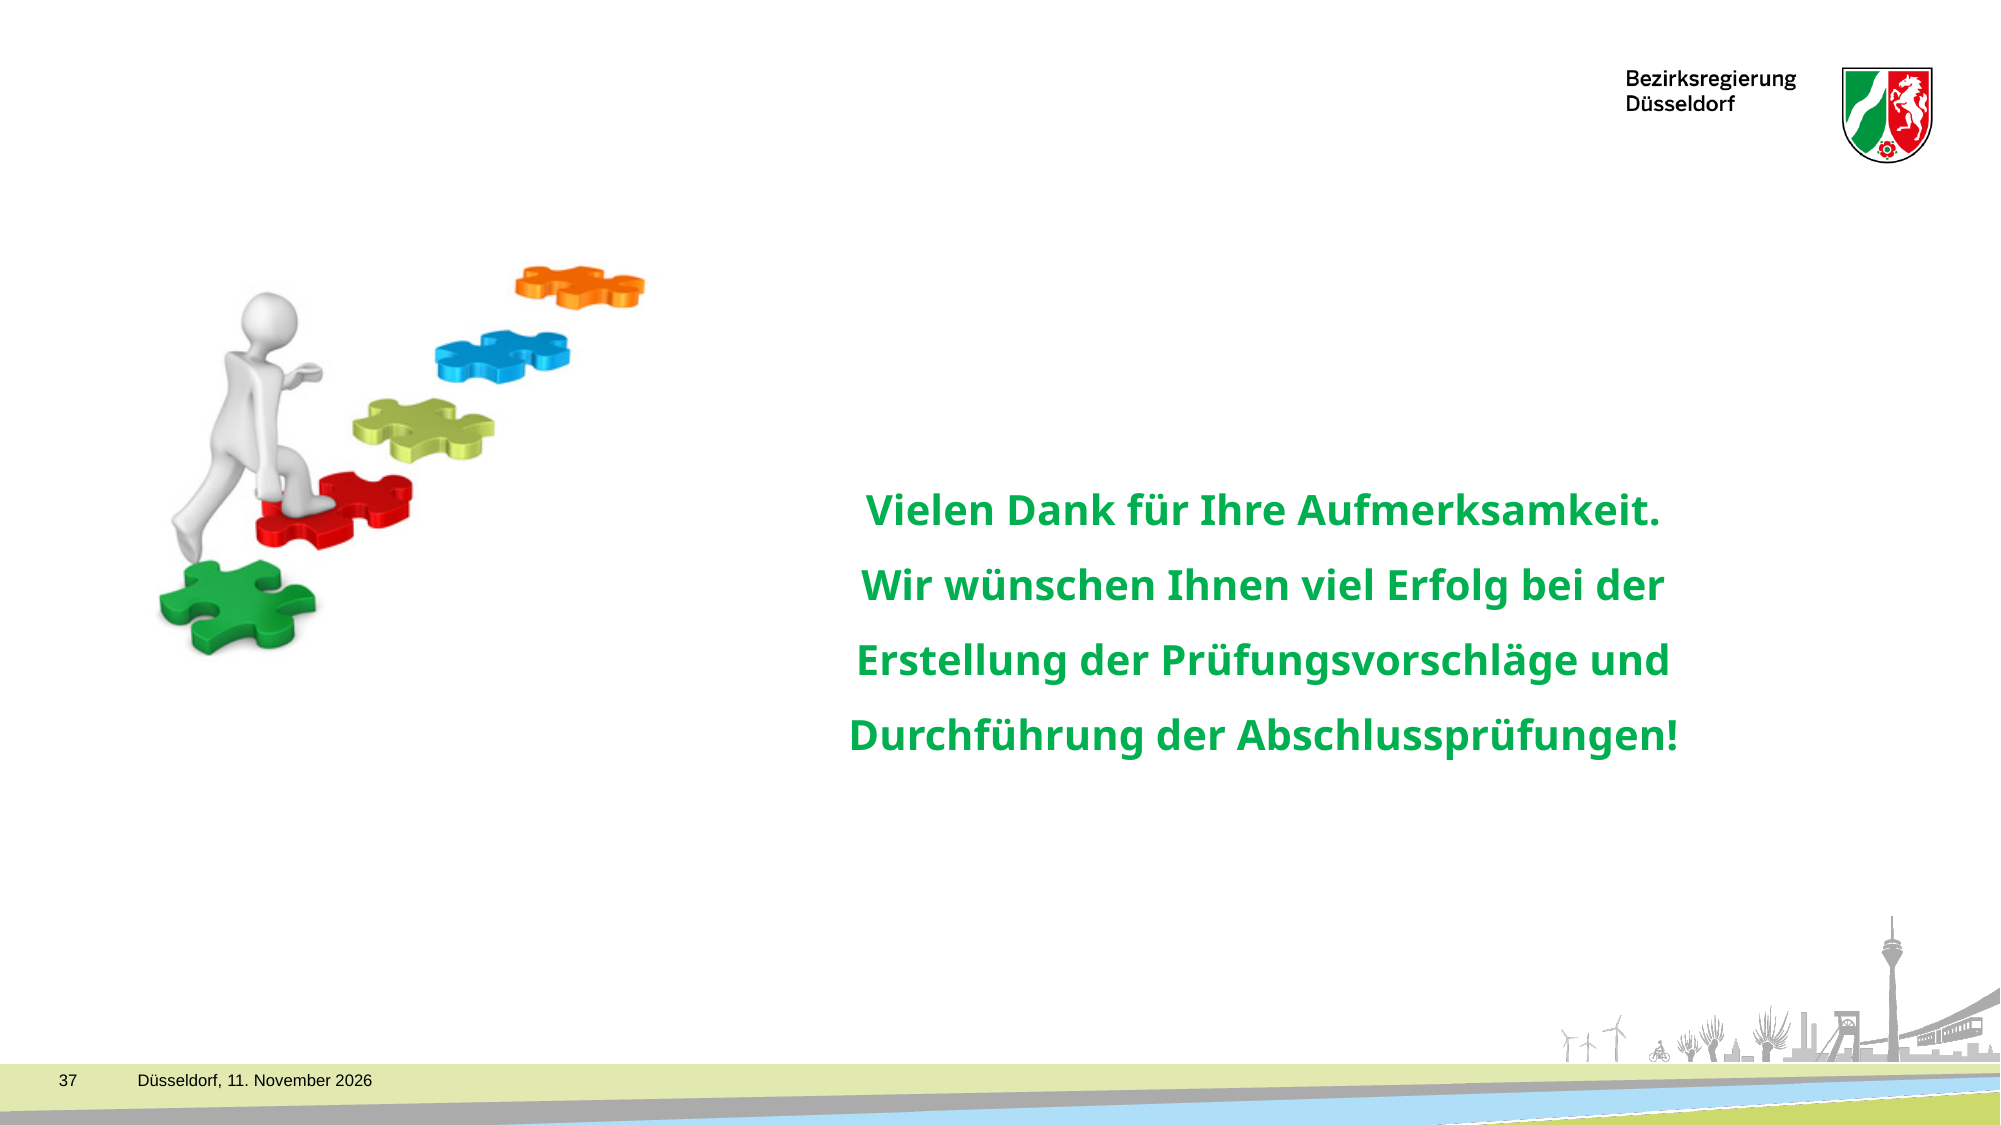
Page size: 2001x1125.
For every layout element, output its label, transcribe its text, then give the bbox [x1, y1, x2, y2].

picture [131, 148, 673, 690]
footer Düsseldorf, 2. Dezember 2023 [137, 1070, 595, 1125]
picture [0, 916, 2000, 1125]
title Vielen Dank für Ihre Aufmerksamkeit. Wir wünschen Ihnen viel Erfolg bei der Erstellung der Prüfungsvorschläge und Durchführung der Abschlussprüfungen! [751, 419, 1776, 798]
picture [1625, 66, 1933, 164]
slide_number 37 [58, 1070, 123, 1125]
